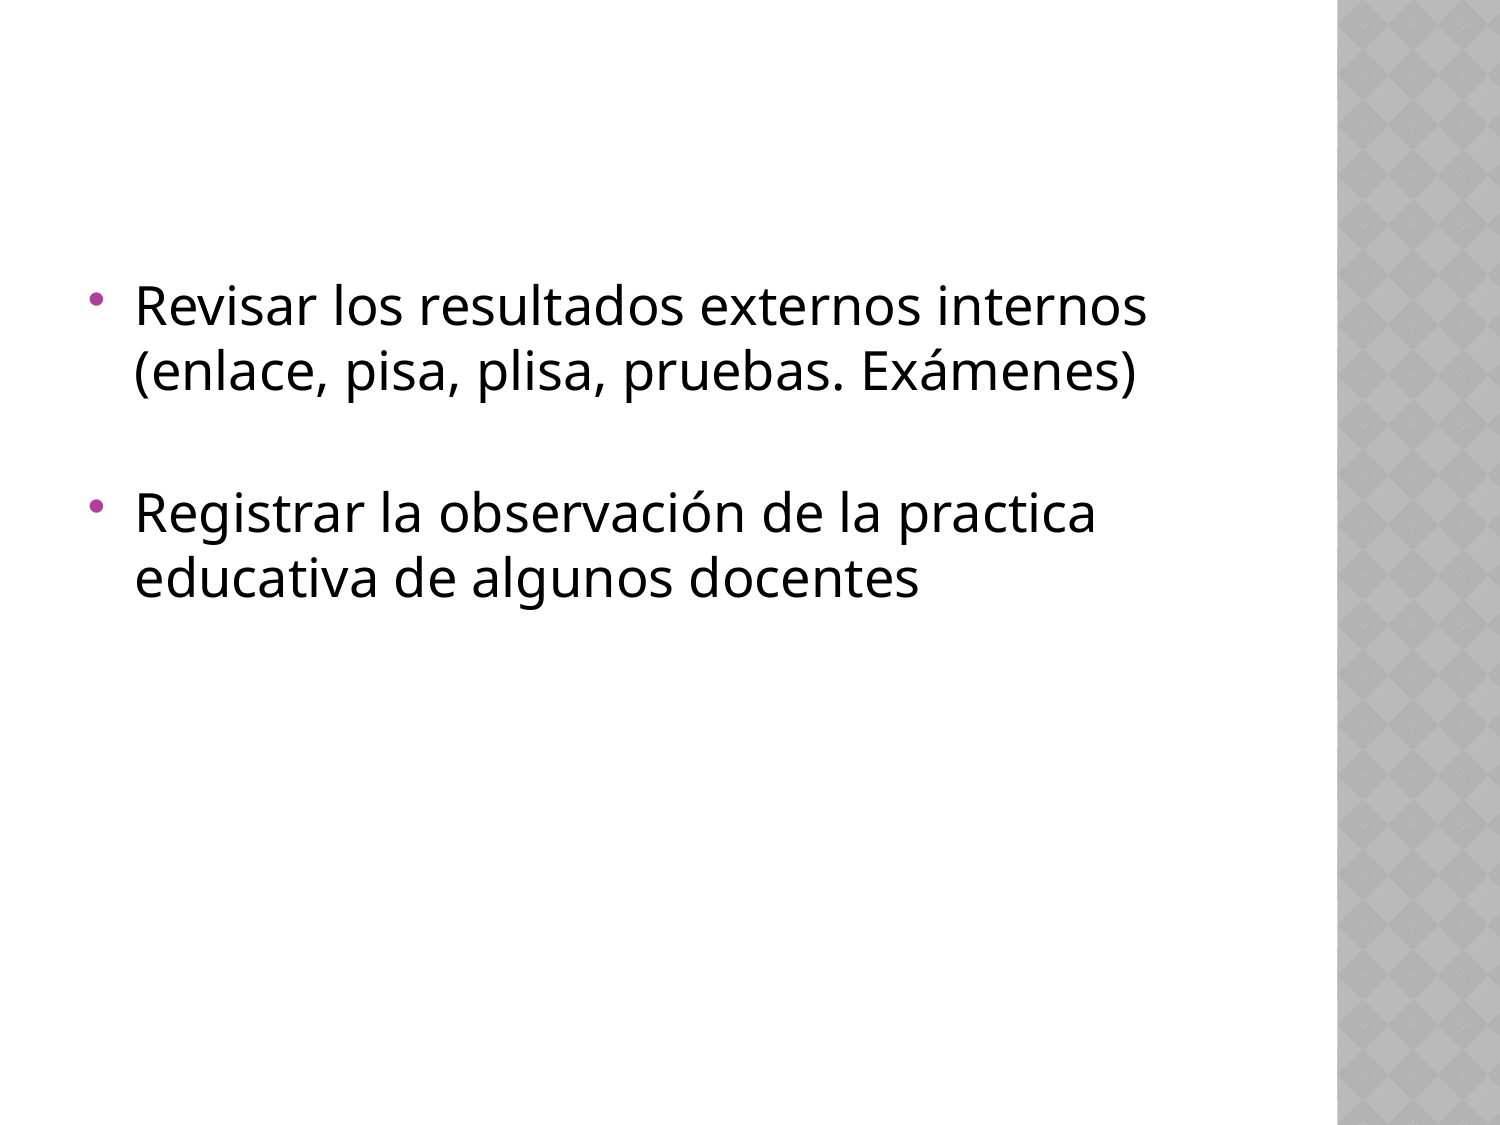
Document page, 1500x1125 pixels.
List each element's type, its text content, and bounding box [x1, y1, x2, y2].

list Revisar los resultados externos internos (enlace, pisa, plisa, pruebas. Exámenes) Registrar la observación de la practica educativa de algunos docentes [75, 264, 1263, 1059]
